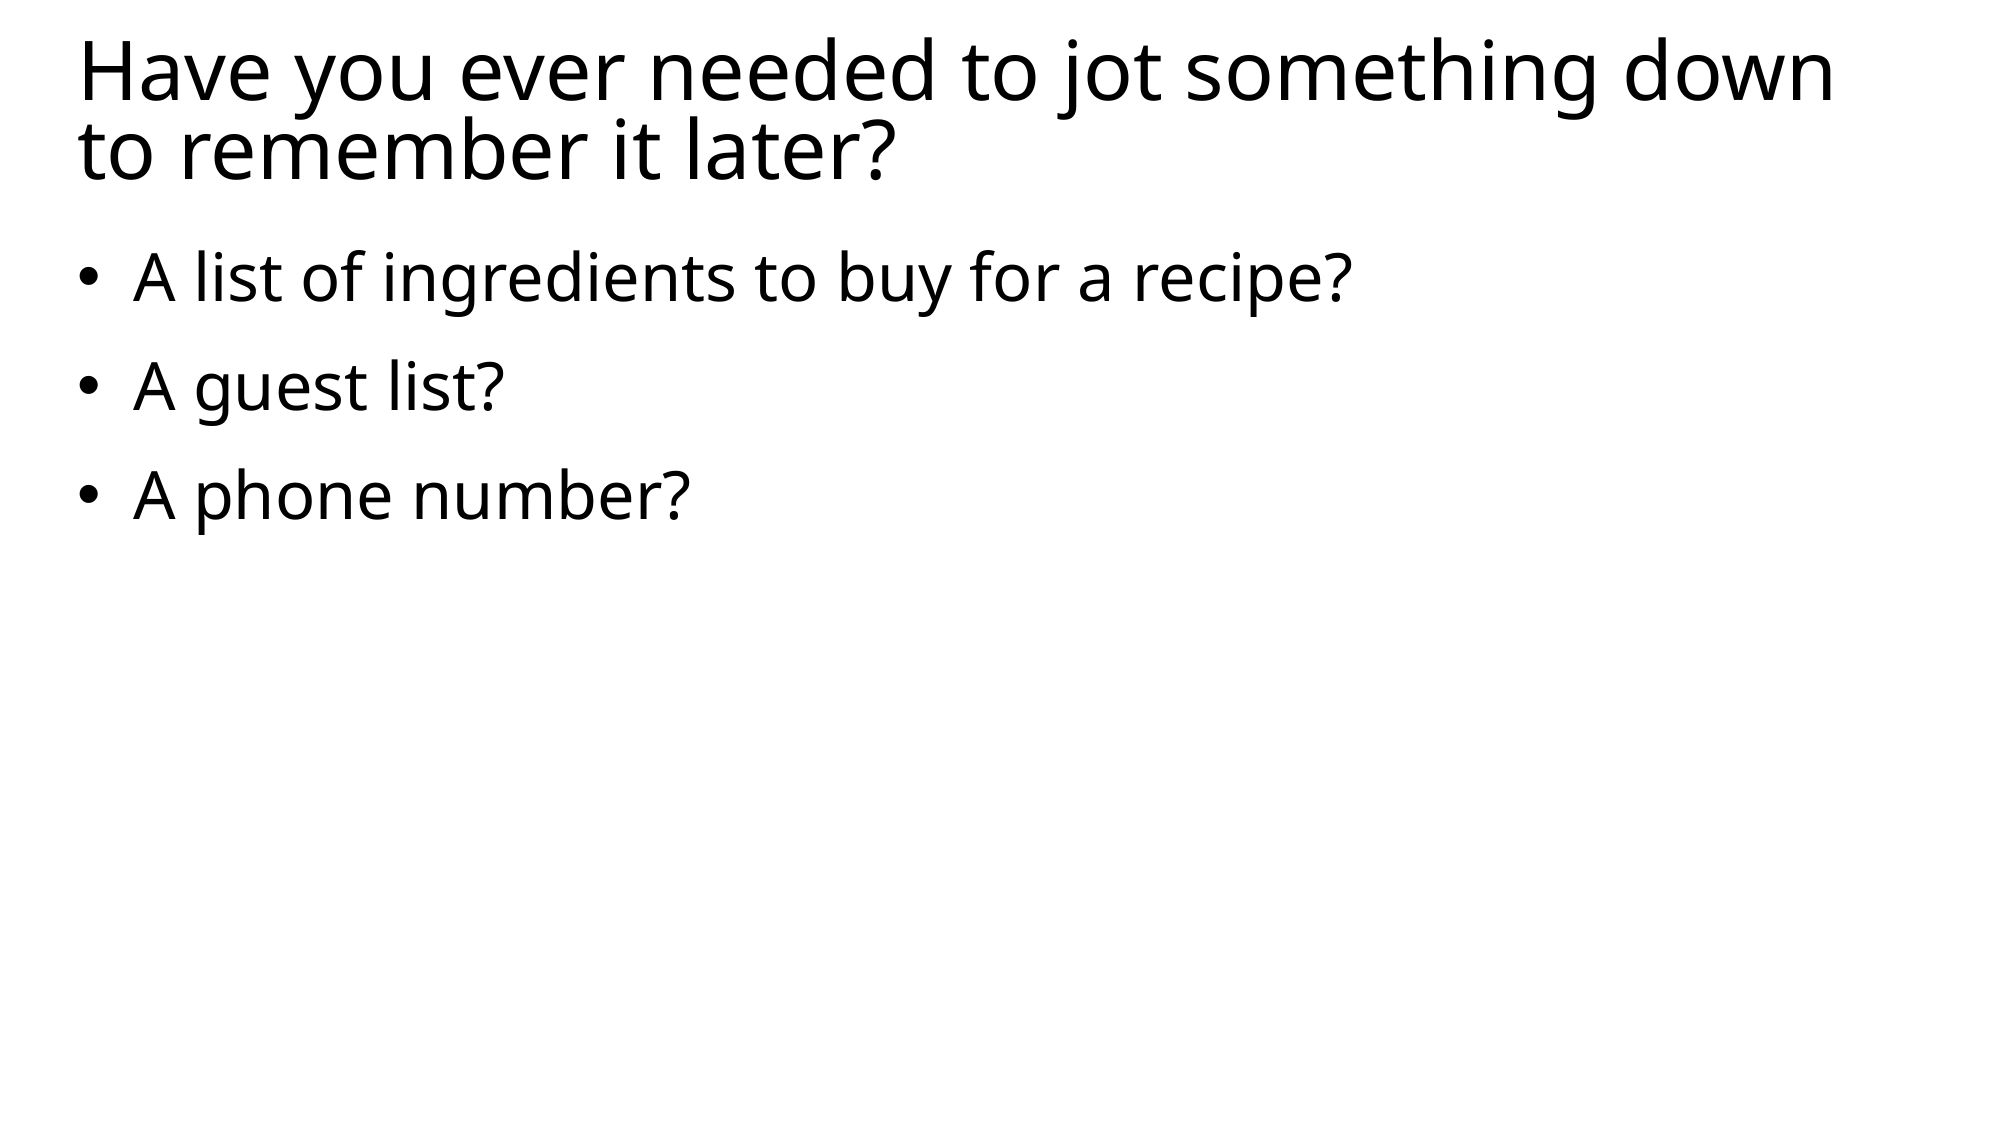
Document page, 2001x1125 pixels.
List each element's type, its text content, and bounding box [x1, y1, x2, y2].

title Have you ever needed to jot something down to remember it later? [62, 29, 1953, 205]
list A list of ingredients to buy for a recipe? A guest list? A phone number? [62, 227, 1953, 1096]
